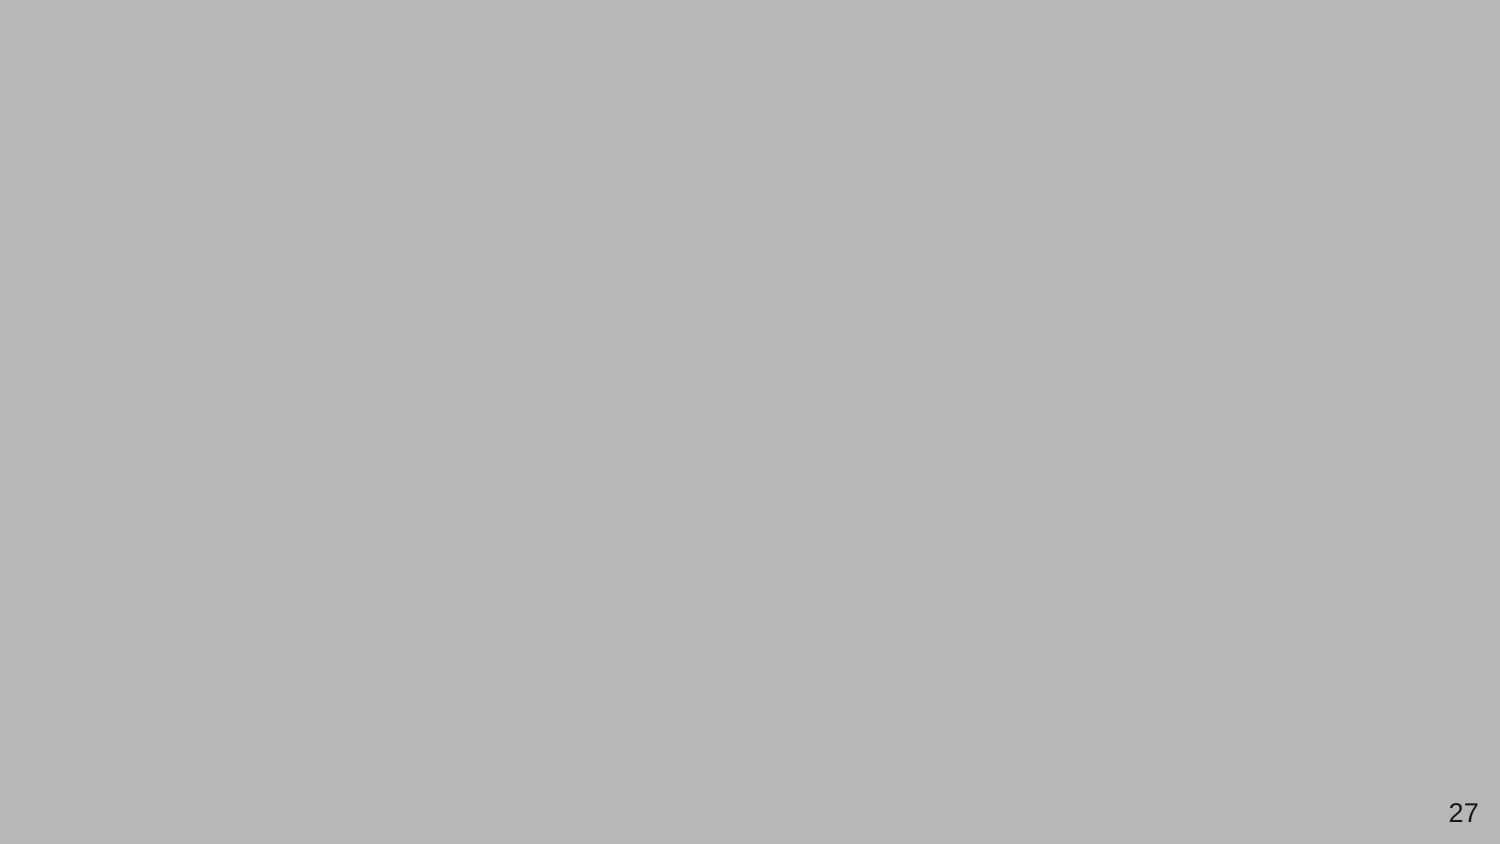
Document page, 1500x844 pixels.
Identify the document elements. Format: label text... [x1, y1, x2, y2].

slide_number 27 [1403, 779, 1494, 844]
